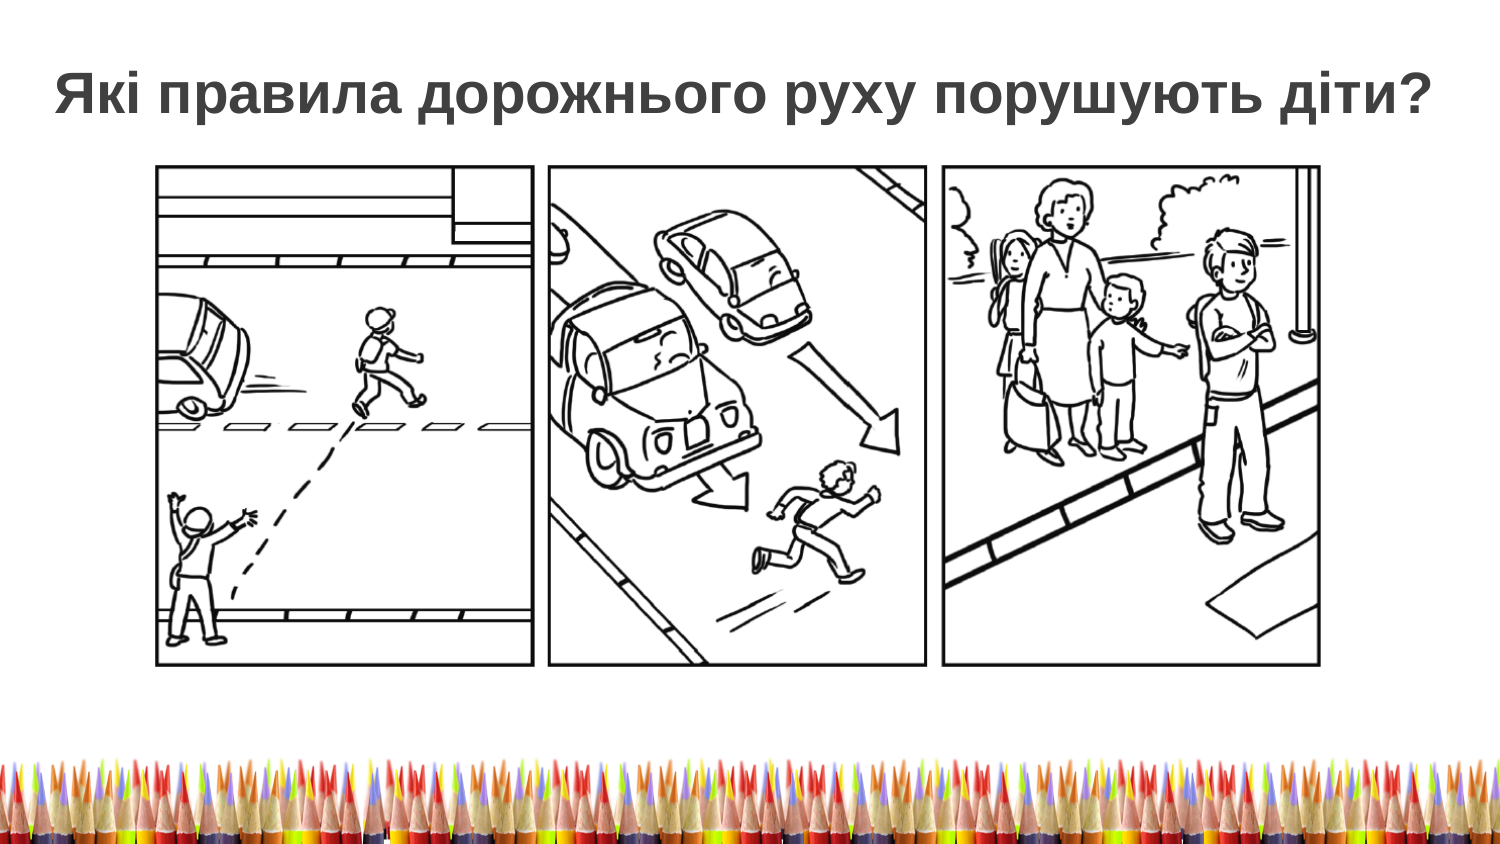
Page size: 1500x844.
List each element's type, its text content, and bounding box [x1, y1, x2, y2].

picture [129, 148, 1359, 687]
list Які правила дорожнього руху порушують діти? [0, 37, 1495, 144]
picture [0, 756, 1500, 844]
